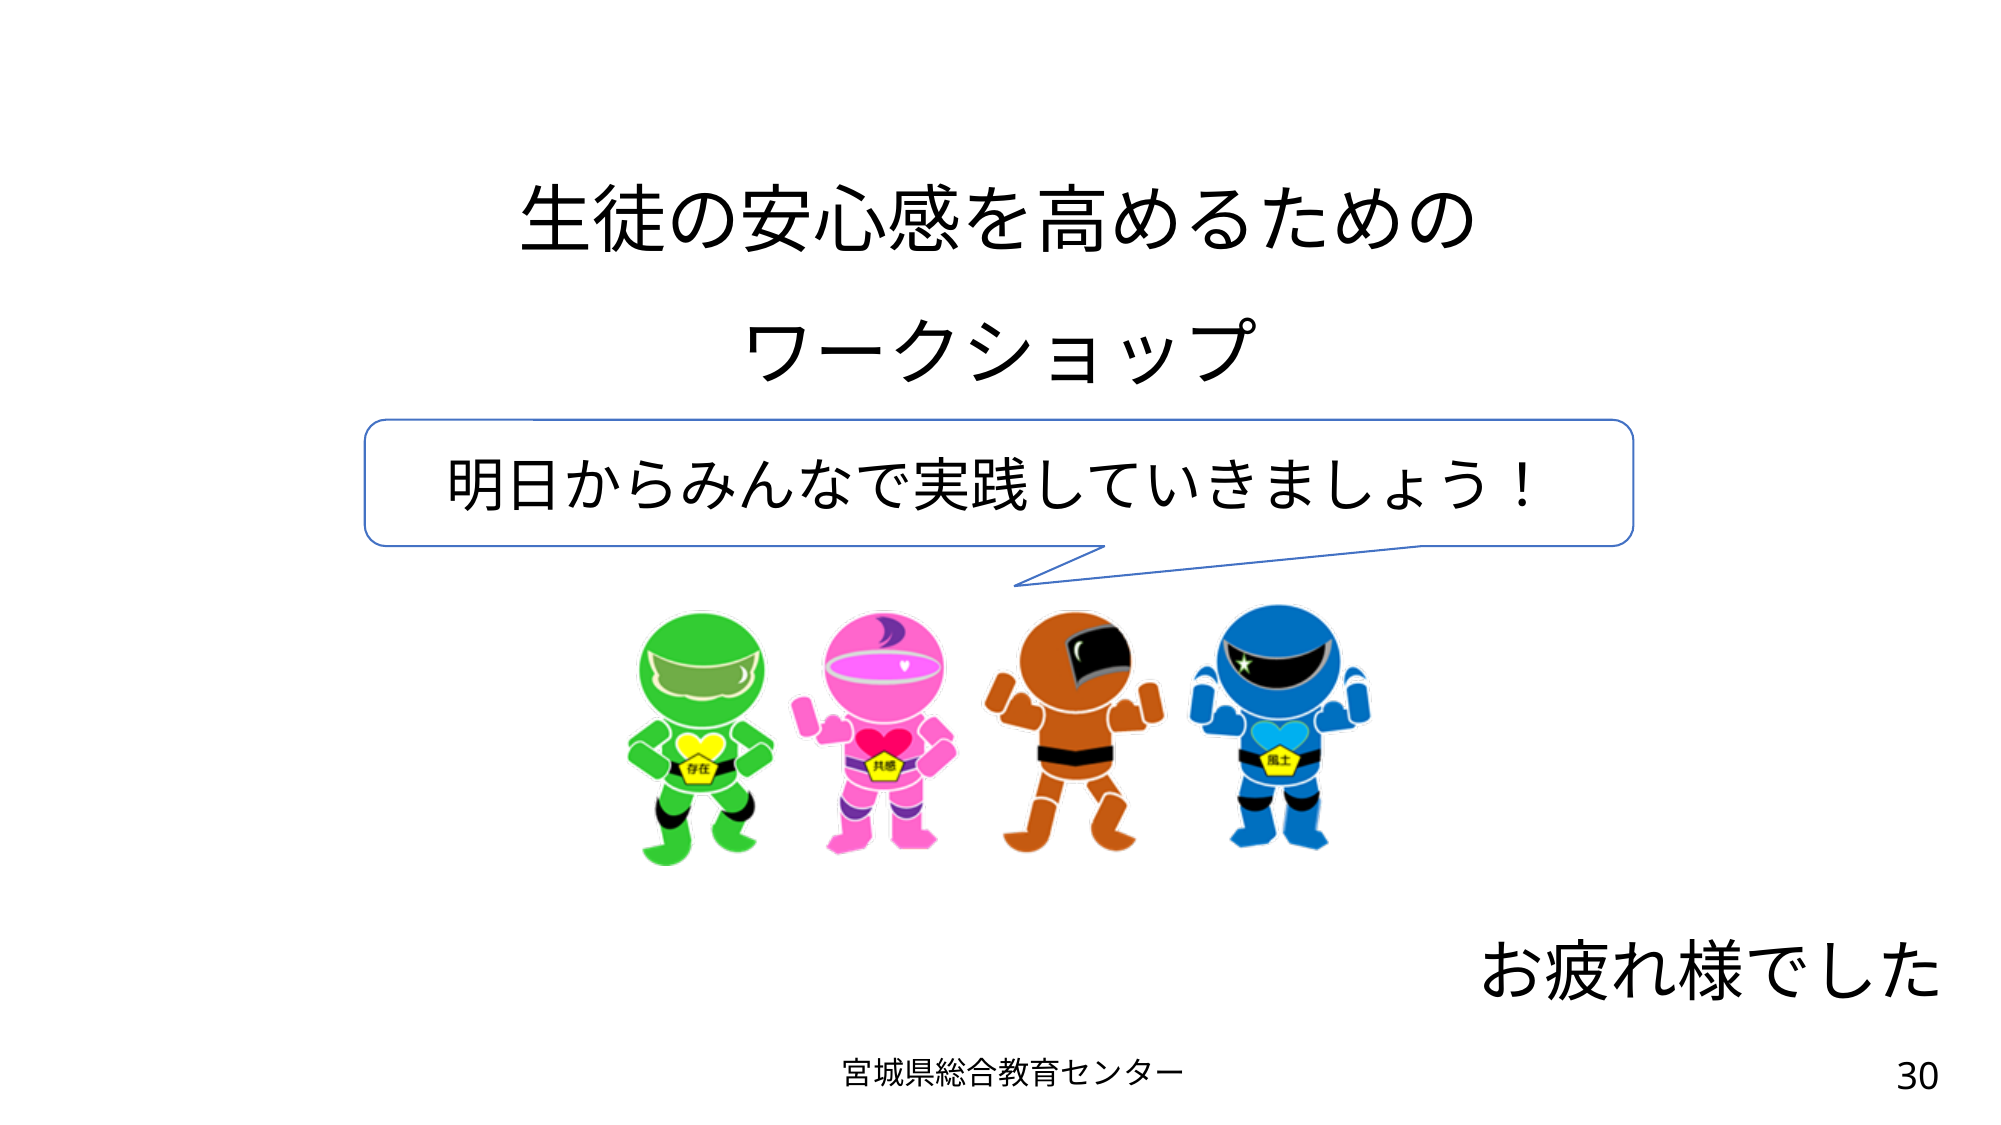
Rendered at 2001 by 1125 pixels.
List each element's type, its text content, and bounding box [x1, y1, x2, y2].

text_box お疲れ様でした [1433, 865, 1989, 1032]
text_box 明日からみんなで実践していきましょう！ [363, 418, 1635, 588]
text_box 生徒の安心感を高めるための ワークショップ [141, 120, 1858, 402]
picture [625, 603, 1373, 866]
